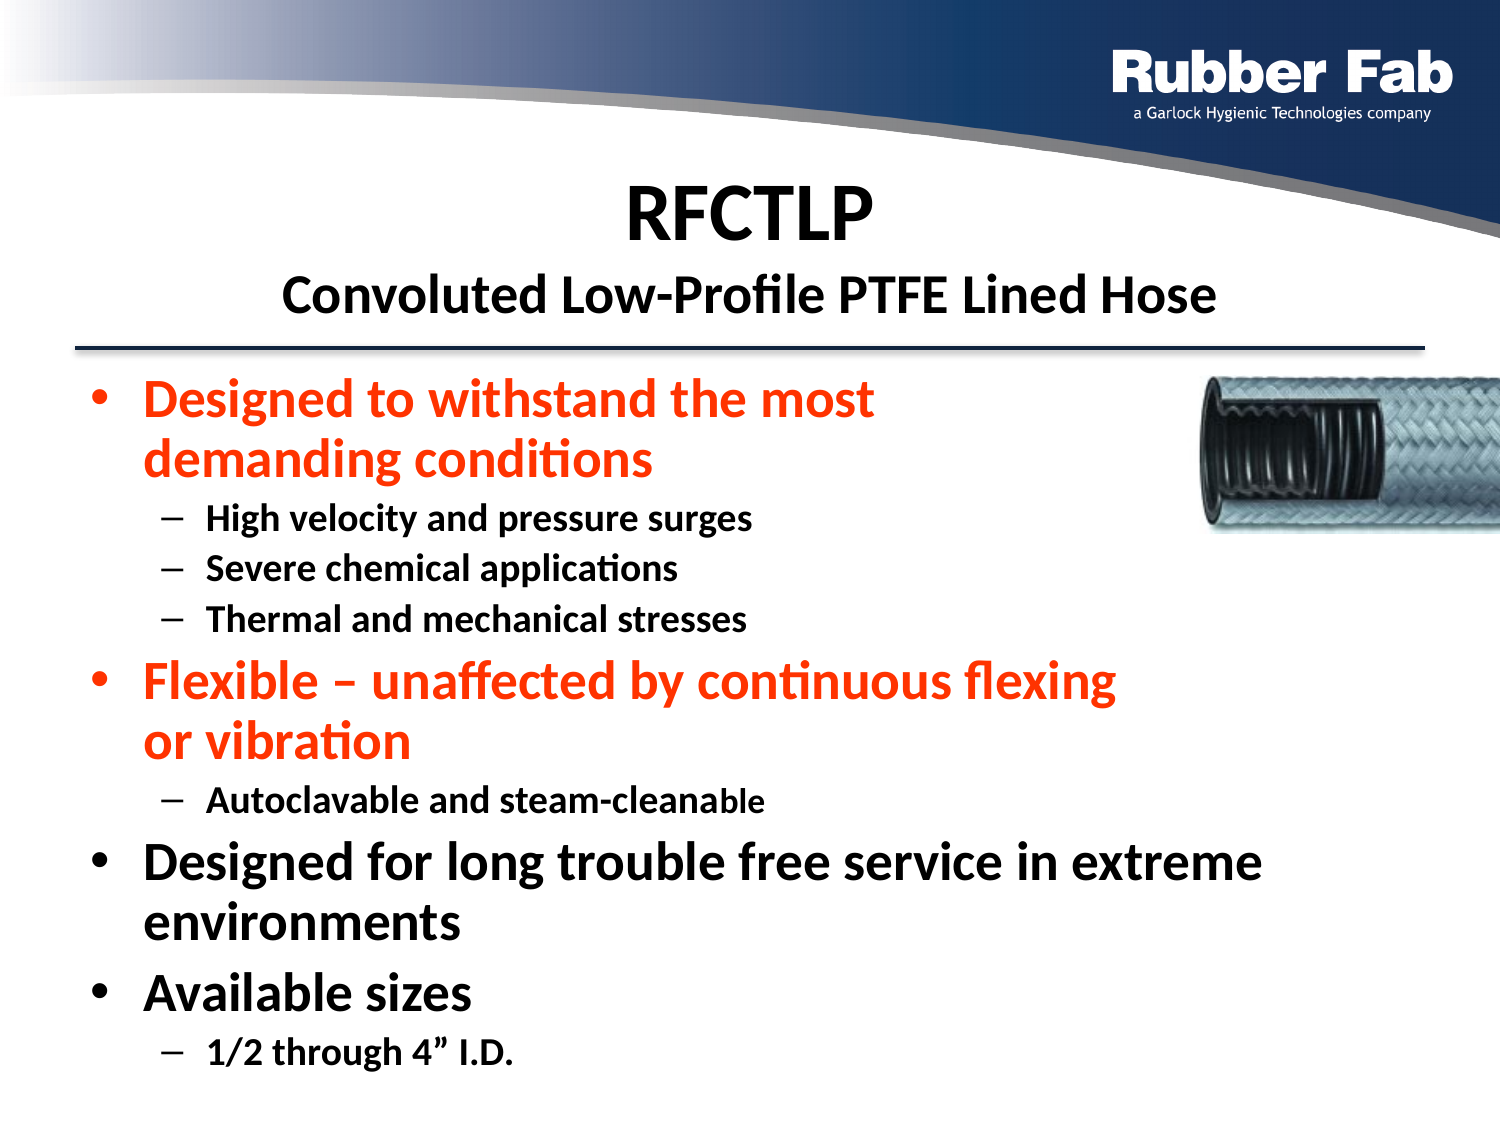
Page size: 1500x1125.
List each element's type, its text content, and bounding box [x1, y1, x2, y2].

list Designed to withstand the most demanding conditions High velocity and pressure surges Severe chemical applications Thermal and mechanical stresses Flexible – unaffected by continuous flexing or vibration Autoclavable and steam-cleanable Designed for long trouble free service in extreme environments Available sizes 1/2 through 4” I.D. [75, 362, 1425, 1083]
picture [1187, 375, 1500, 534]
picture [0, 0, 1500, 240]
title RFCTLP Convoluted Low-Profile PTFE Lined Hose [75, 147, 1425, 335]
